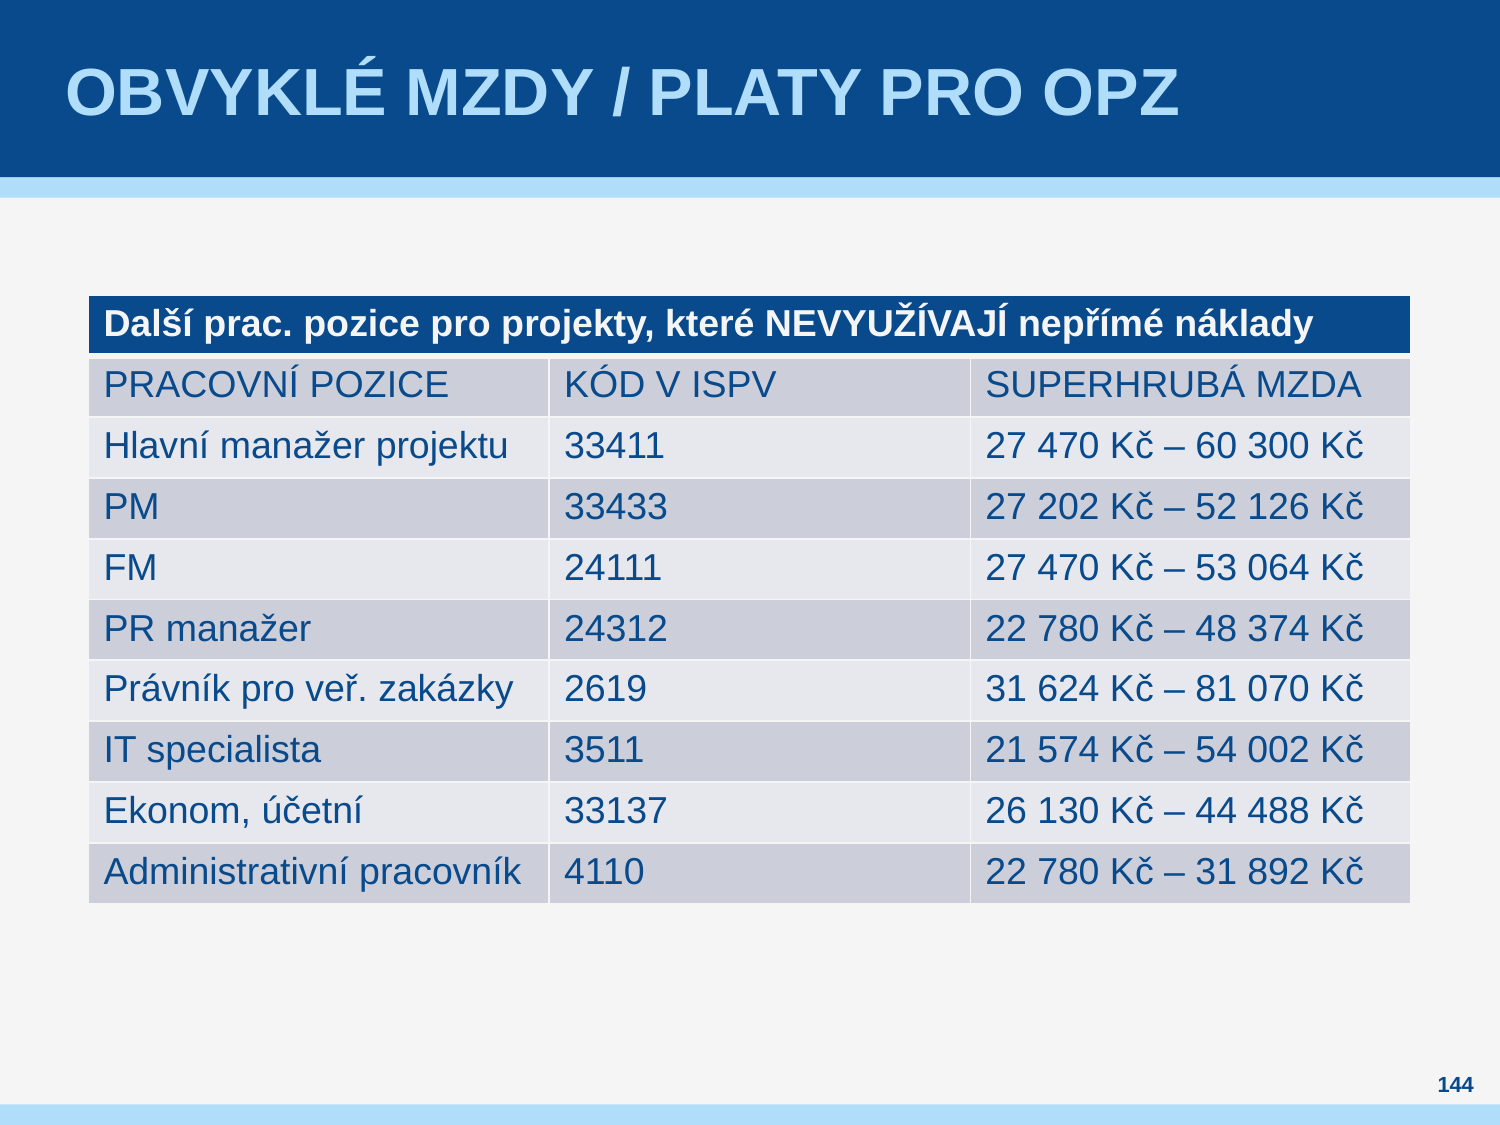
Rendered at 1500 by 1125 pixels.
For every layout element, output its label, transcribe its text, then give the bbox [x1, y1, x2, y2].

table_cell Administrativní pracovník [89, 844, 548, 903]
table_cell PRACOVNÍ POZICE [89, 359, 548, 416]
table_cell IT specialista [89, 722, 548, 781]
table_cell 3511 [550, 722, 970, 781]
table_cell 24111 [550, 540, 970, 599]
table_cell 21 574 Kč – 54 002 Kč [971, 722, 1410, 781]
slide_number 144 [1417, 1068, 1495, 1099]
table_cell 33411 [550, 418, 970, 477]
table_cell Ekonom, účetní [89, 783, 548, 842]
table_cell 24312 [550, 600, 970, 659]
title Obvyklé mzdy / platy pro OPZ [59, 0, 1441, 178]
table_cell PR manažer [89, 600, 548, 659]
table_cell Hlavní manažer projektu [89, 418, 548, 477]
table_cell 2619 [550, 661, 970, 720]
table_cell Právník pro veř. zakázky [89, 661, 548, 720]
table_cell 31 624 Kč – 81 070 Kč [971, 661, 1410, 720]
table_cell 22 780 Kč – 31 892 Kč [971, 844, 1410, 903]
table_cell 22 780 Kč – 48 374 Kč [971, 600, 1410, 659]
table_cell FM [89, 540, 548, 599]
table_cell 4110 [550, 844, 970, 903]
table_cell 33137 [550, 783, 970, 842]
table_cell PM [89, 479, 548, 538]
table_cell 26 130 Kč – 44 488 Kč [971, 783, 1410, 842]
table_header Další prac. pozice pro projekty, které NEVYUŽÍVAJÍ nepřímé náklady [89, 296, 1410, 353]
table_cell 33433 [550, 479, 970, 538]
table_cell SUPERHRUBÁ MZDA [971, 359, 1410, 416]
table_cell KÓD V ISPV [550, 359, 970, 416]
table_cell 27 470 Kč – 60 300 Kč [971, 418, 1410, 477]
table_cell 27 470 Kč – 53 064 Kč [971, 540, 1410, 599]
table_cell 27 202 Kč – 52 126 Kč [971, 479, 1410, 538]
